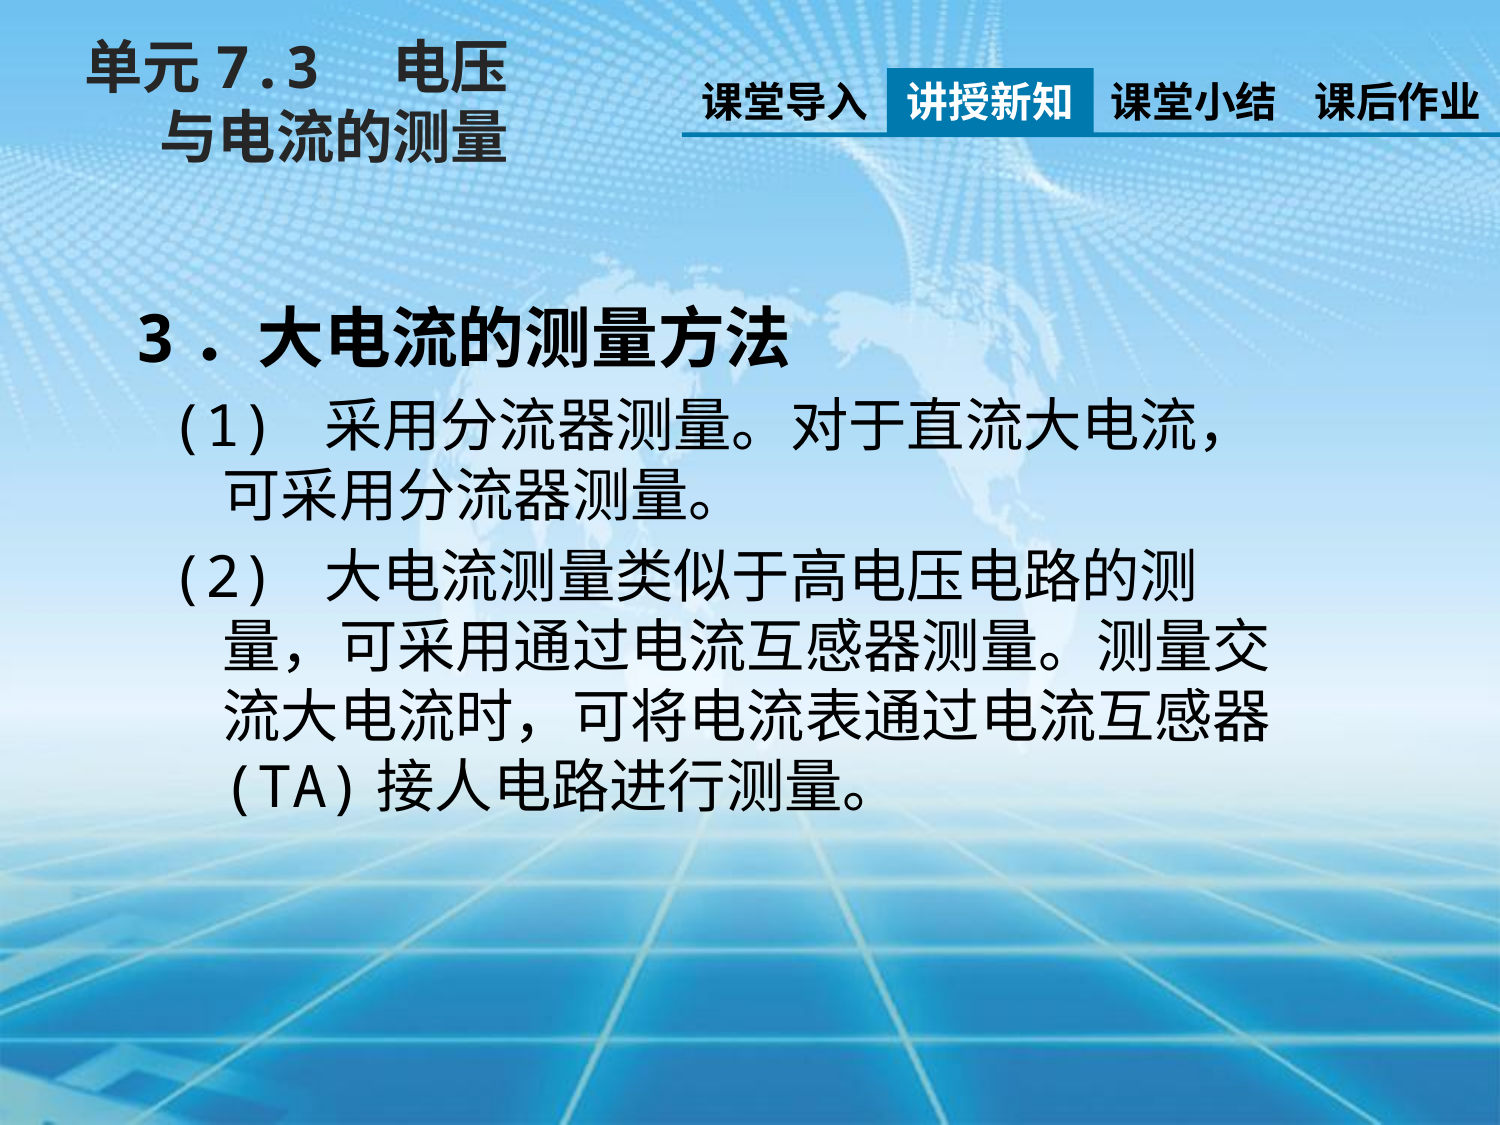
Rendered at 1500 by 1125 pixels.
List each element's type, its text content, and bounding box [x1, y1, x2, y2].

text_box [28, 22, 1500, 179]
picture [0, 0, 1500, 1125]
text_box 3．大电流的测量方法 (1) 采用分流器测量。对于直流大电流，可采用分流器测量。 (2) 大电流测量类似于高电压电路的测量，可采用通过电流互感器测量。测量交流大电流时，可将电流表通过电流互感器(TA)接人电路进行测量。 [120, 288, 1298, 1033]
